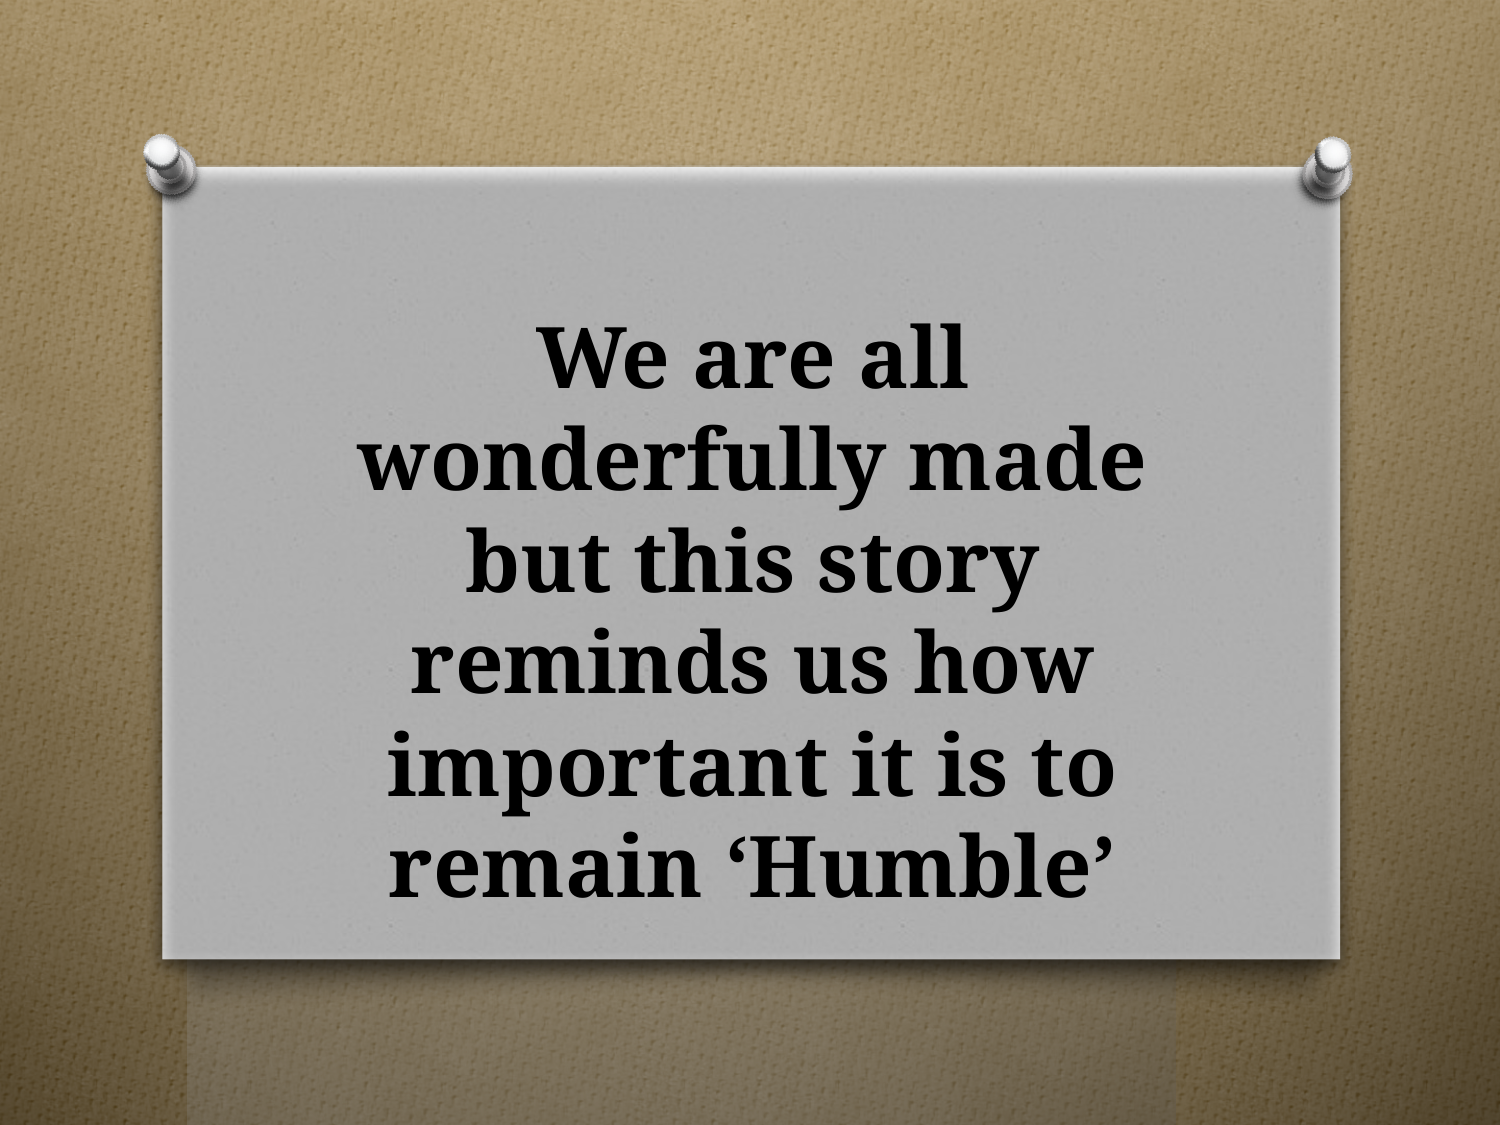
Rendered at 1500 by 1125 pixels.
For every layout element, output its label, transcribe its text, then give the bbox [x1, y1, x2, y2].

title We are all wonderfully made but this story reminds us how important it is to remain ‘Humble’ [283, 294, 1223, 923]
picture [112, 100, 235, 224]
picture [1274, 109, 1396, 230]
